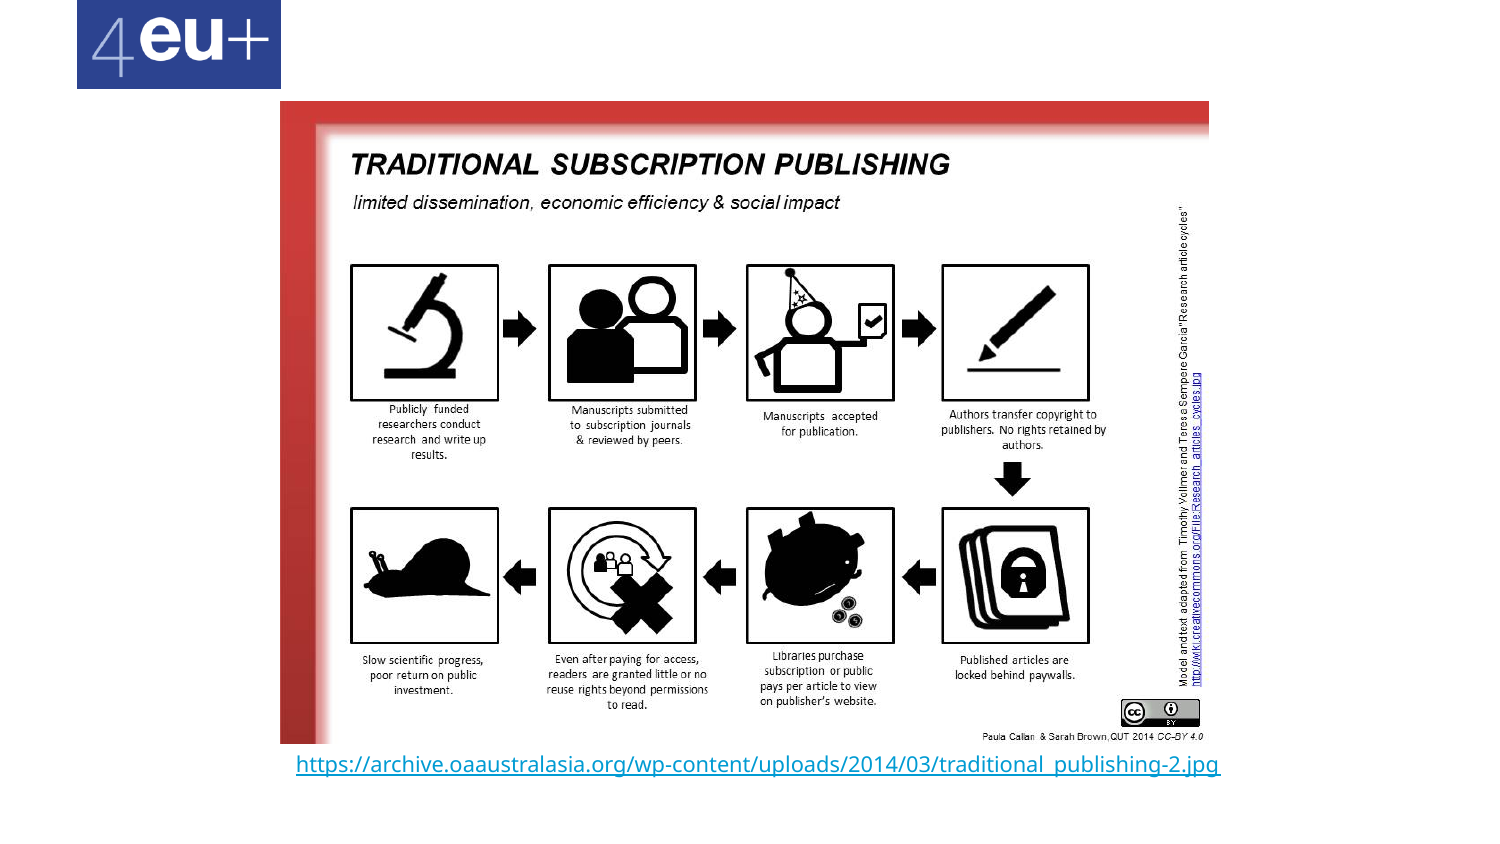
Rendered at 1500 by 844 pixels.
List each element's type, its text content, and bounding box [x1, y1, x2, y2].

text_box https://archive.oaaustralasia.org/wp-content/uploads/2014/03/traditional_publishing-2.jpg [280, 742, 1258, 788]
picture [280, 101, 1209, 744]
picture [77, 0, 281, 89]
